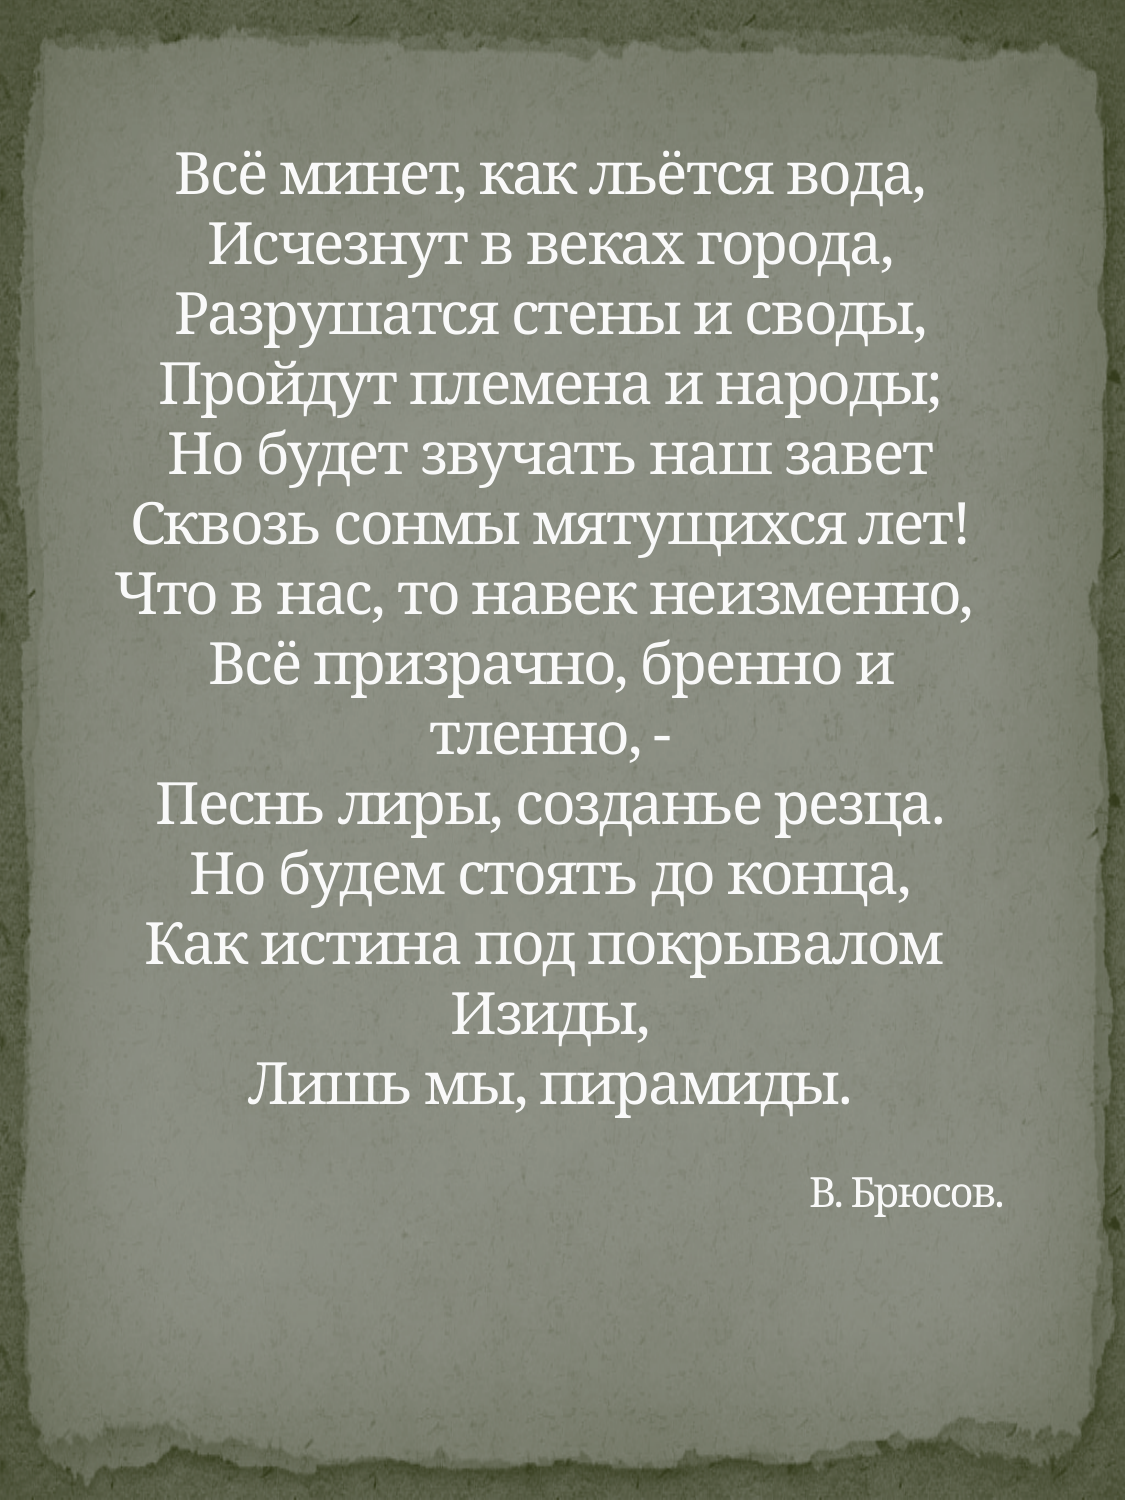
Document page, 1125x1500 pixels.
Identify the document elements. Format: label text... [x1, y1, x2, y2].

text_box Всё минет, как льётся вода, Исчезнут в веках города, Разрушатся стены и своды, Пройдут племена и народы; Но будет звучать наш завет Сквозь сонмы мятущихся лет! Что в нас, то навек неизменно, Всё призрачно, бренно и тленно, - Песнь лиры, созданье резца. Но будем стоять до конца, Как истина под покрывалом Изиды, Лишь мы, пирамиды. В. Брюсов. [82, 128, 1020, 1274]
